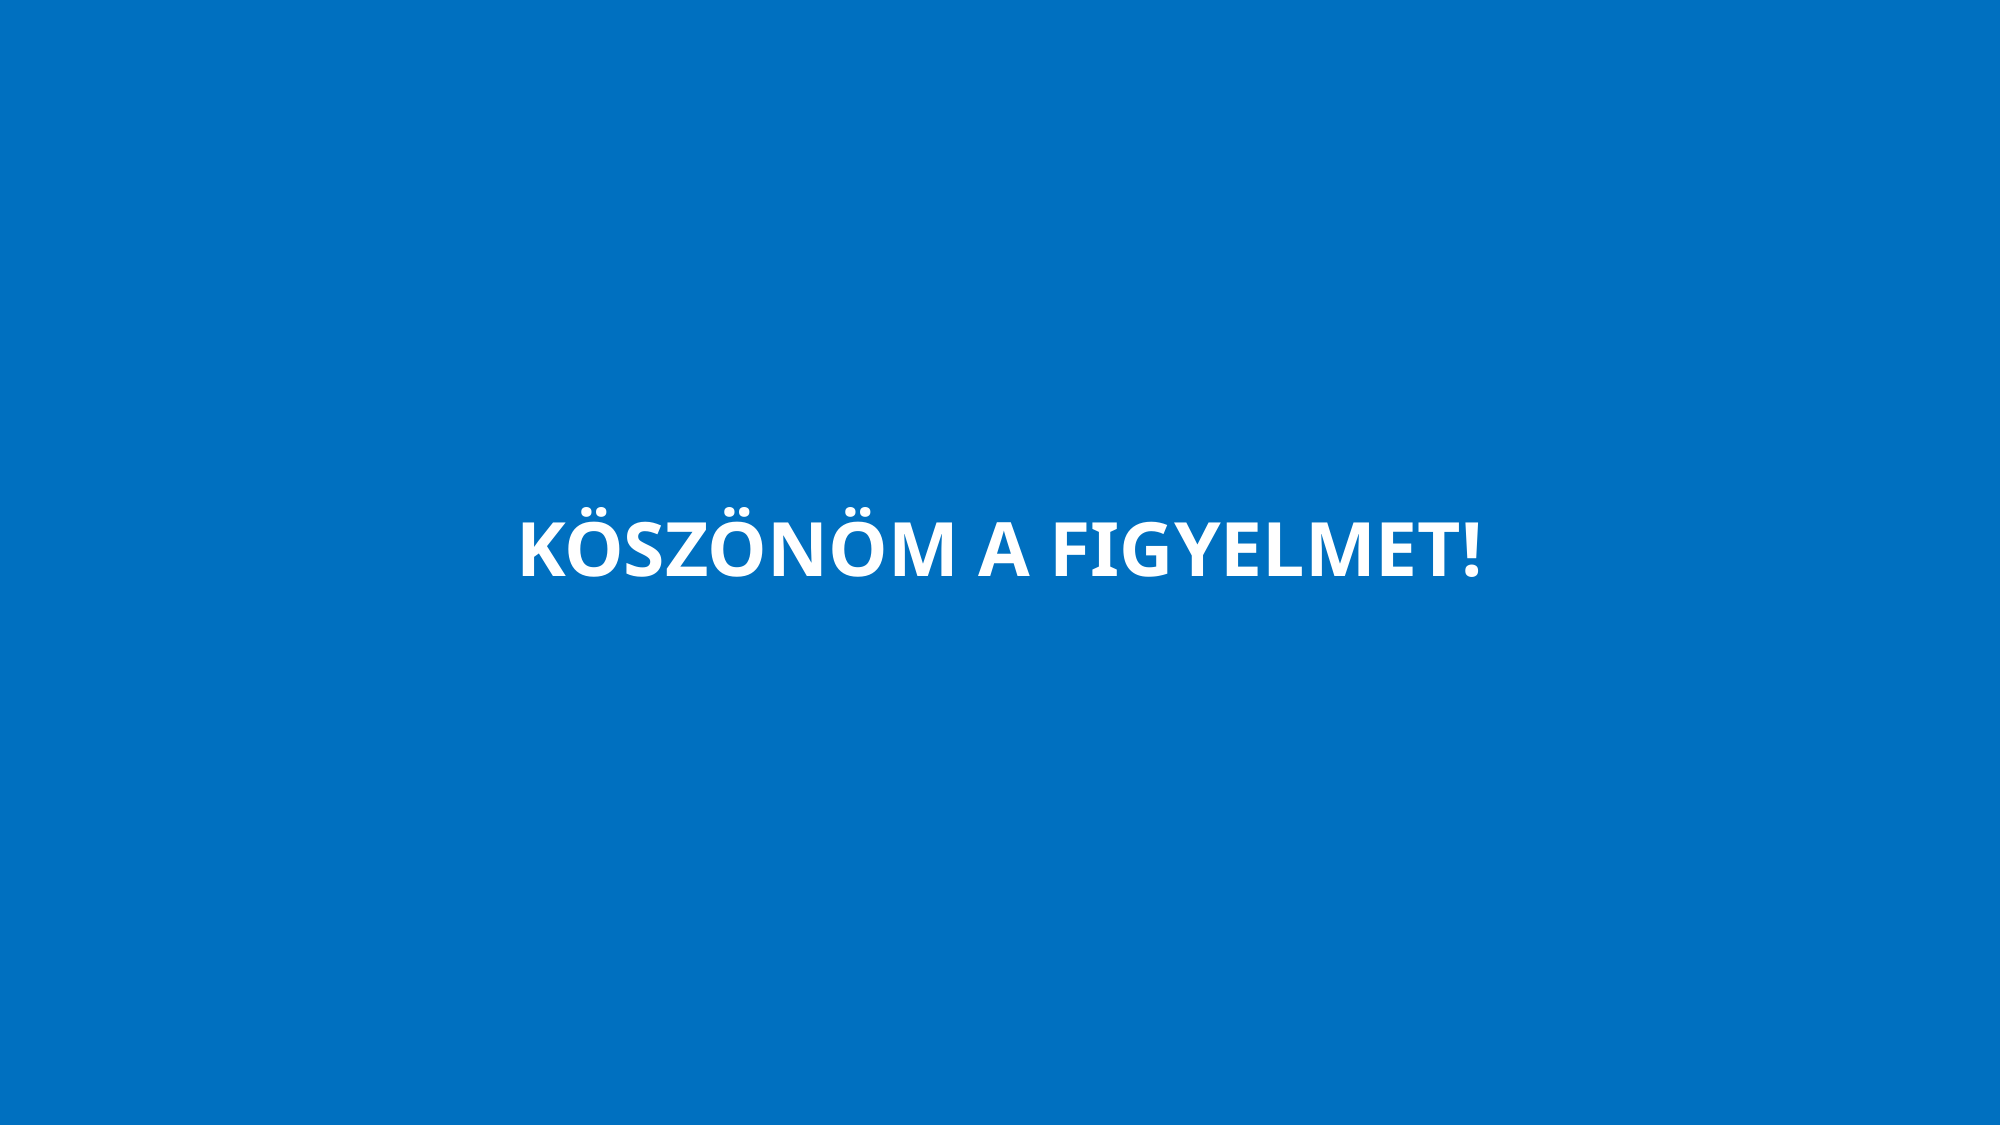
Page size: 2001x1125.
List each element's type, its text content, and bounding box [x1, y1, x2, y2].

title Köszönöm a figyelmet! [362, 412, 1638, 600]
